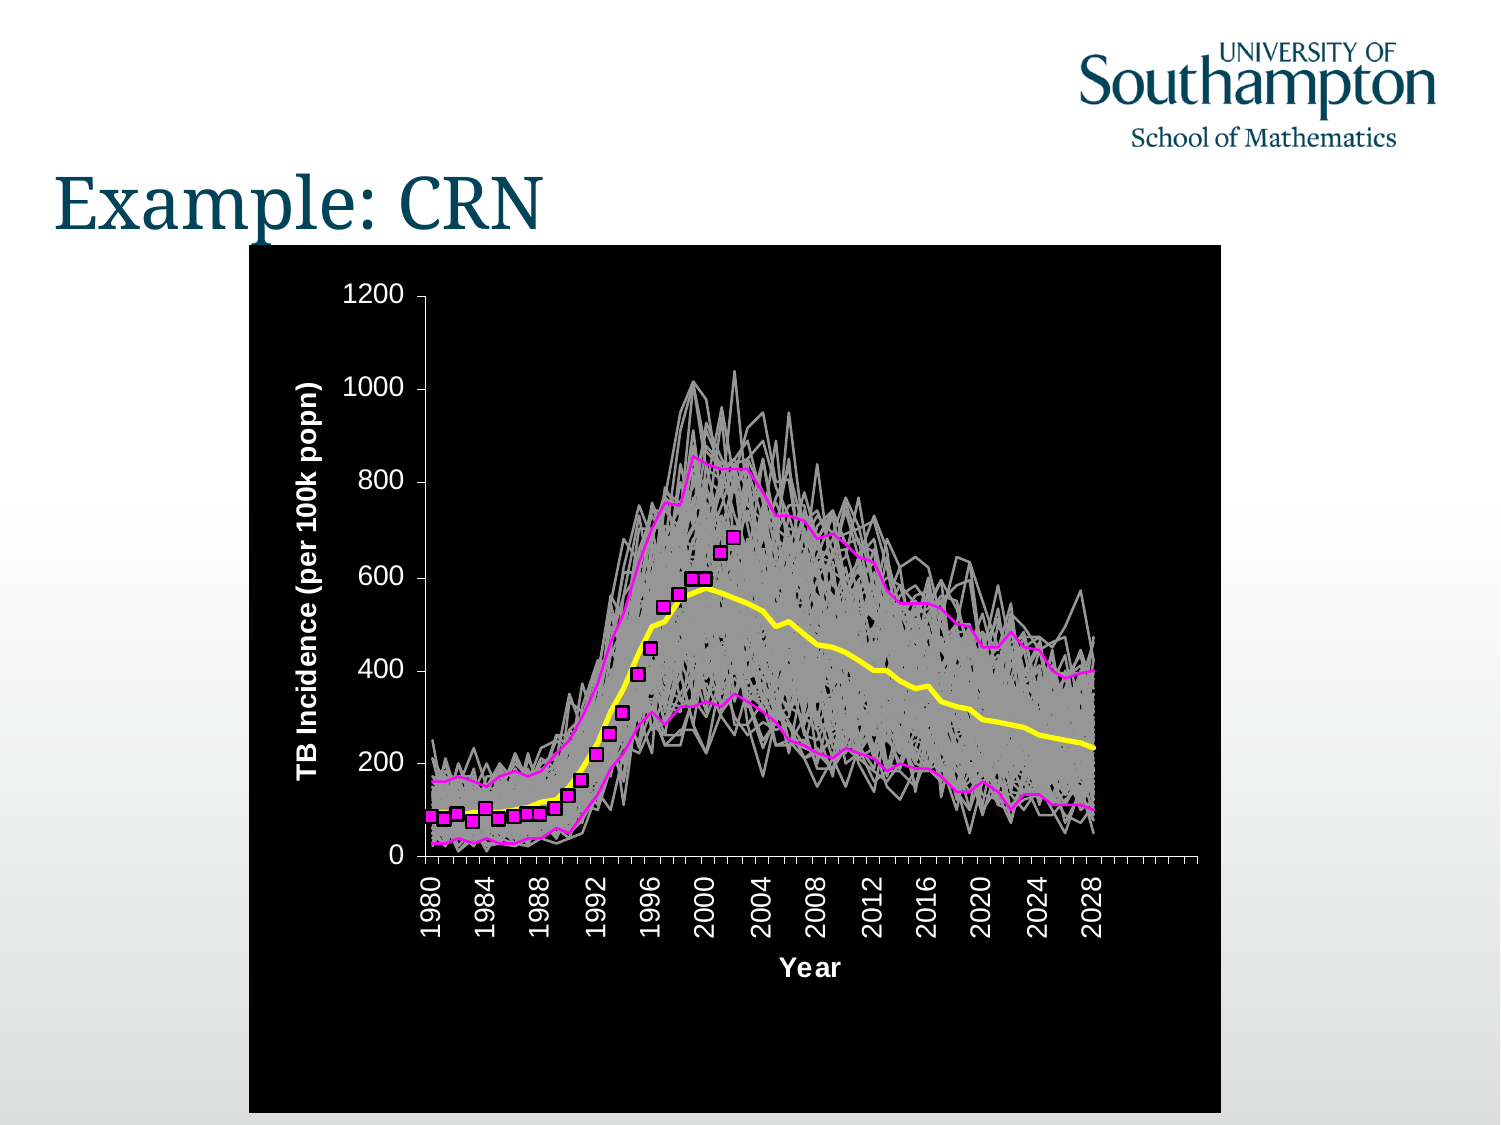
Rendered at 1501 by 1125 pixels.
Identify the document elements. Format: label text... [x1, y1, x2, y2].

title Example: CRN [53, 148, 1448, 256]
picture [235, 231, 1236, 1125]
picture [1296, 42, 1301, 51]
picture [1080, 42, 1436, 147]
